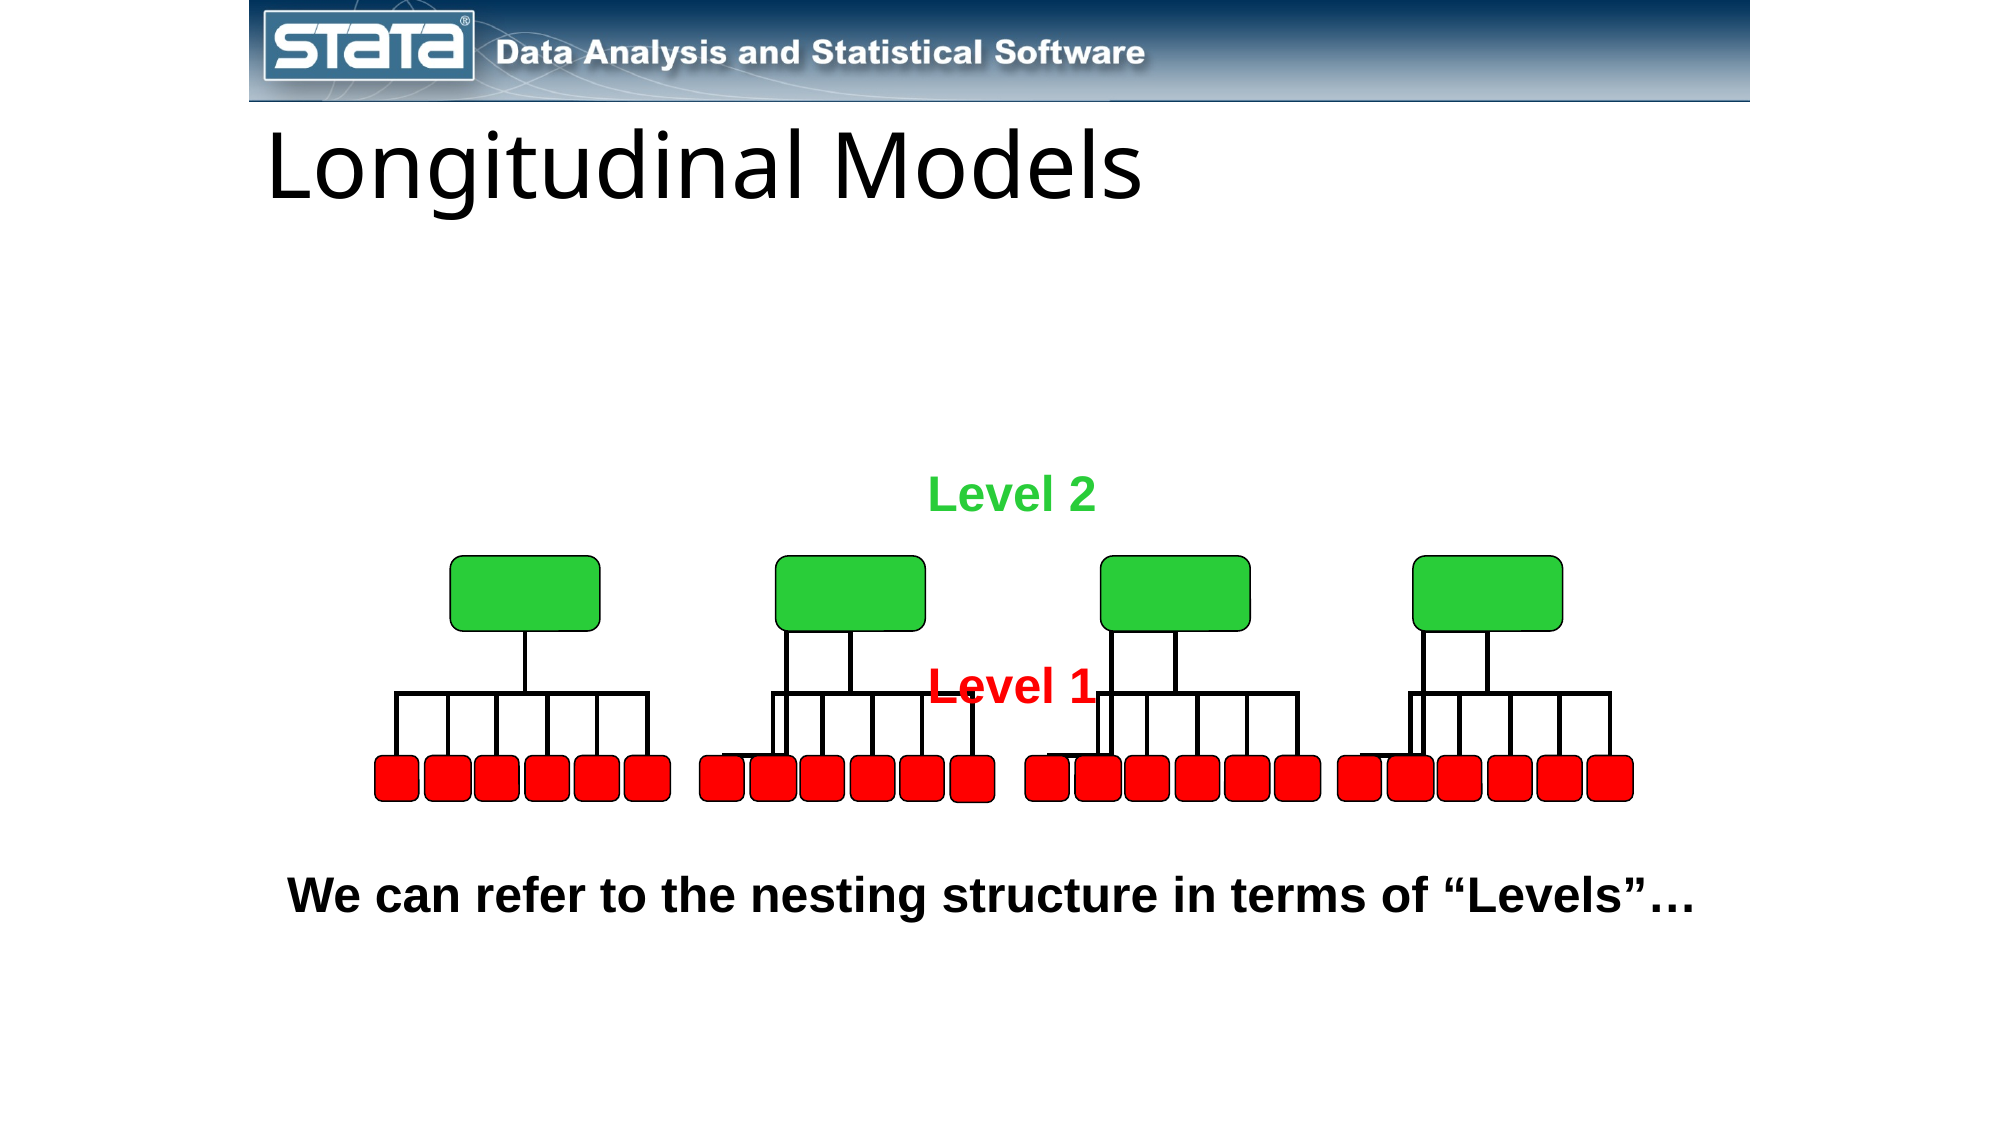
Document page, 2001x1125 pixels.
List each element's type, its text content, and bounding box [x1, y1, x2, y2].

picture [249, 0, 1750, 102]
title Longitudinal Models [249, 102, 1750, 238]
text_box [272, 453, 1728, 931]
